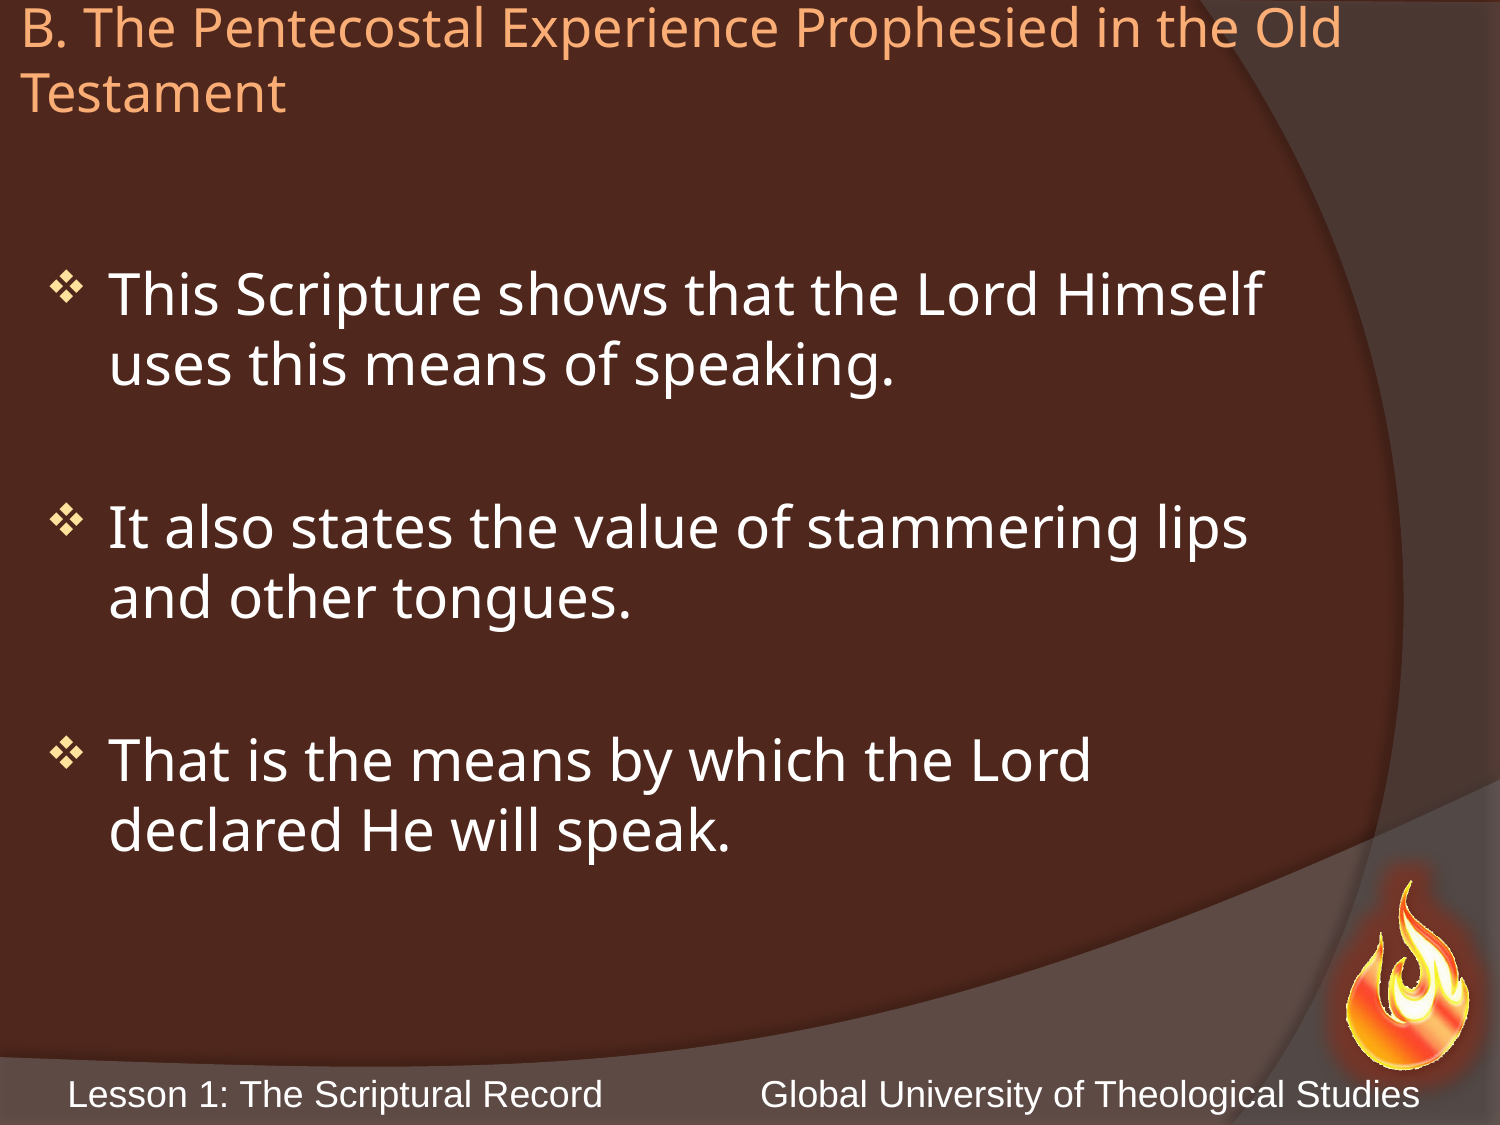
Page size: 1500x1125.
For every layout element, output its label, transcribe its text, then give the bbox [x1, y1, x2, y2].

text_box Lesson 1: The Scriptural Record Global University of Theological Studies [0, 1062, 1500, 1123]
title B. The Pentecostal Experience Prophesied in the Old Testament [12, 0, 1475, 118]
picture [1339, 874, 1476, 1078]
list This Scripture shows that the Lord Himself uses this means of speaking. It also states the value of stammering lips and other tongues. That is the means by which the Lord declared He will speak. [24, 249, 1313, 1050]
